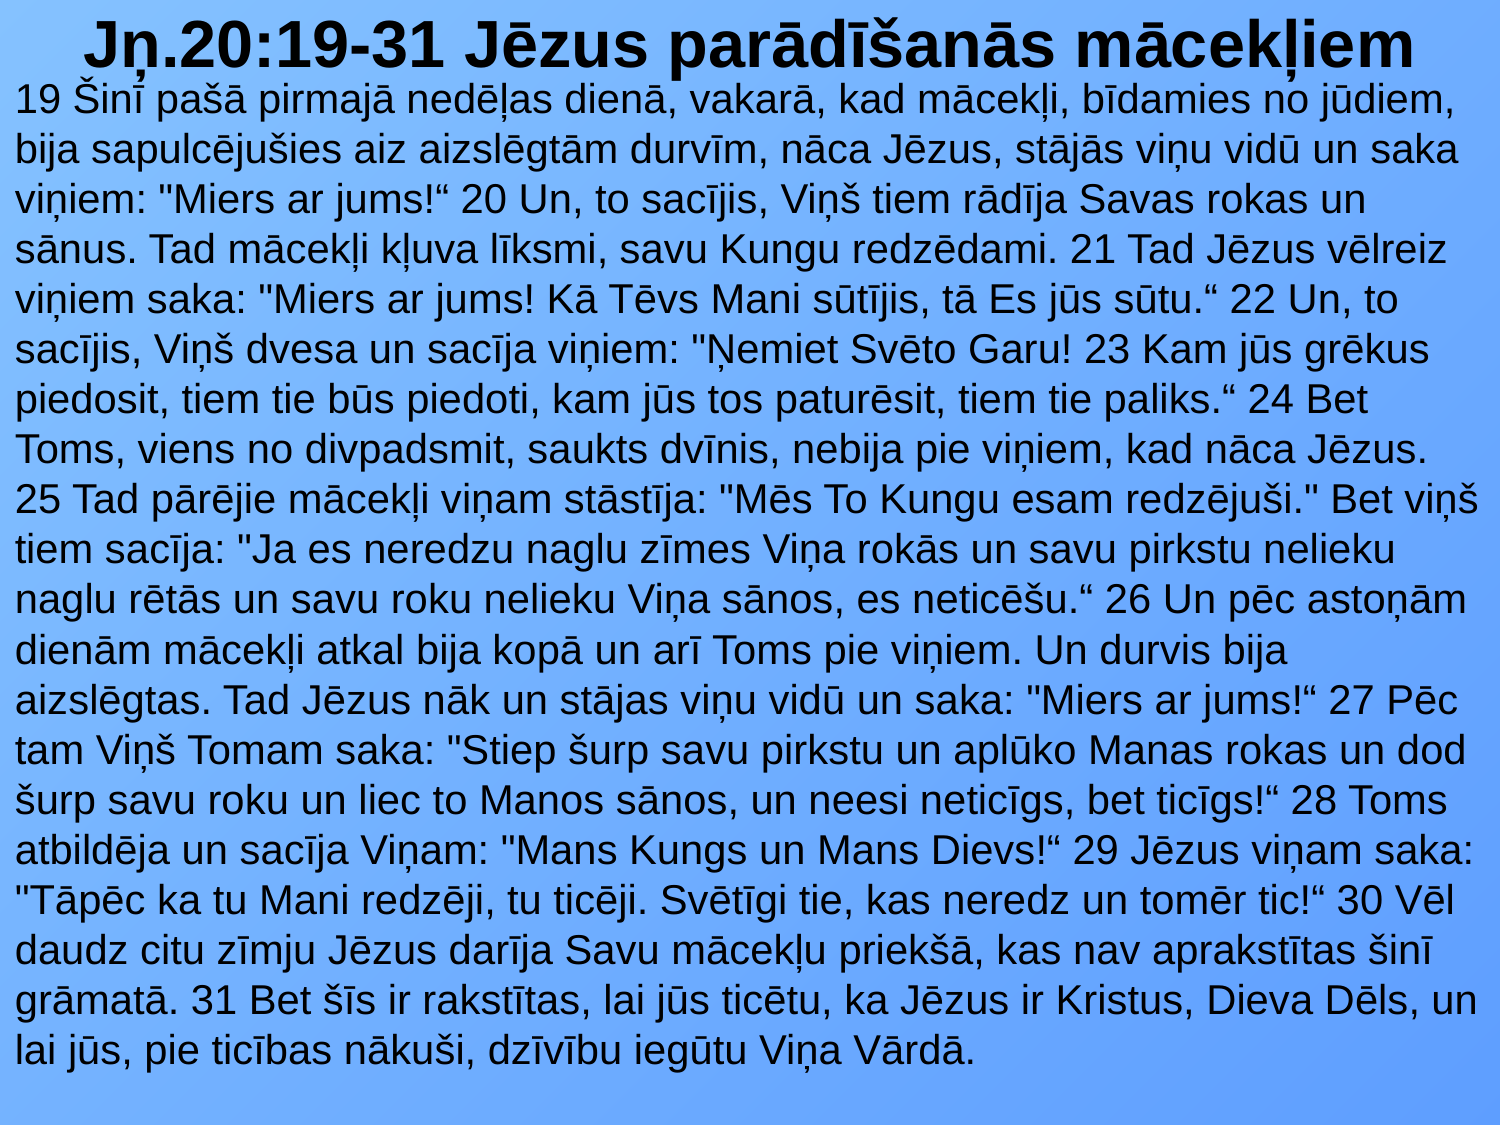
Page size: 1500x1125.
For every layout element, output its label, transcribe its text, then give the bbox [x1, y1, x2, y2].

title Jņ.20:19-31 Jēzus parādīšanās mācekļiem [0, 0, 1500, 64]
text_box 19 Šinī pašā pirmajā nedēļas dienā, vakarā, kad mācekļi, bīdamies no jūdiem, bija sapulcējušies aiz aizslēgtām durvīm, nāca Jēzus, stājās viņu vidū un saka viņiem: "Miers ar jums!“ 20 Un, to sacījis, Viņš tiem rādīja Savas rokas un sānus. Tad mācekļi kļuva līksmi, savu Kungu redzēdami. 21 Tad Jēzus vēlreiz viņiem saka: "Miers ar jums! Kā Tēvs Mani sūtījis, tā Es jūs sūtu.“ 22 Un, to sacījis, Viņš dvesa un sacīja viņiem: "Ņemiet Svēto Garu! 23 Kam jūs grēkus piedosit, tiem tie būs piedoti, kam jūs tos paturēsit, tiem tie paliks.“ 24 Bet Toms, viens no divpadsmit, saukts dvīnis, nebija pie viņiem, kad nāca Jēzus. 25 Tad pārējie mācekļi viņam stāstīja: "Mēs To Kungu esam redzējuši." Bet viņš tiem sacīja: "Ja es neredzu naglu zīmes Viņa rokās un savu pirkstu nelieku naglu rētās un savu roku nelieku Viņa sānos, es neticēšu.“ 26 Un pēc astoņām dienām mācekļi atkal bija kopā un arī Toms pie viņiem. Un durvis bija aizslēgtas. Tad Jēzus nāk un stājas viņu vidū un saka: "Miers ar jums!“ 27 Pēc tam Viņš Tomam saka: "Stiep šurp savu pirkstu un aplūko Manas rokas un dod šurp savu roku un liec to Manos sānos, un neesi neticīgs, bet ticīgs!“ 28 Toms atbildēja un sacīja Viņam: "Mans Kungs un Mans Dievs!“ 29 Jēzus viņam saka: "Tāpēc ka tu Mani redzēji, tu ticēji. Svētīgi tie, kas neredz un tomēr tic!“ 30 Vēl daudz citu zīmju Jēzus darīja Savu mācekļu priekšā, kas nav aprakstītas šinī grāmatā. 31 Bet šīs ir rakstītas, lai jūs ticētu, ka Jēzus ir Kristus, Dieva Dēls, un lai jūs, pie ticības nākuši, dzīvību iegūtu Viņa Vārdā. [0, 64, 1500, 1080]
